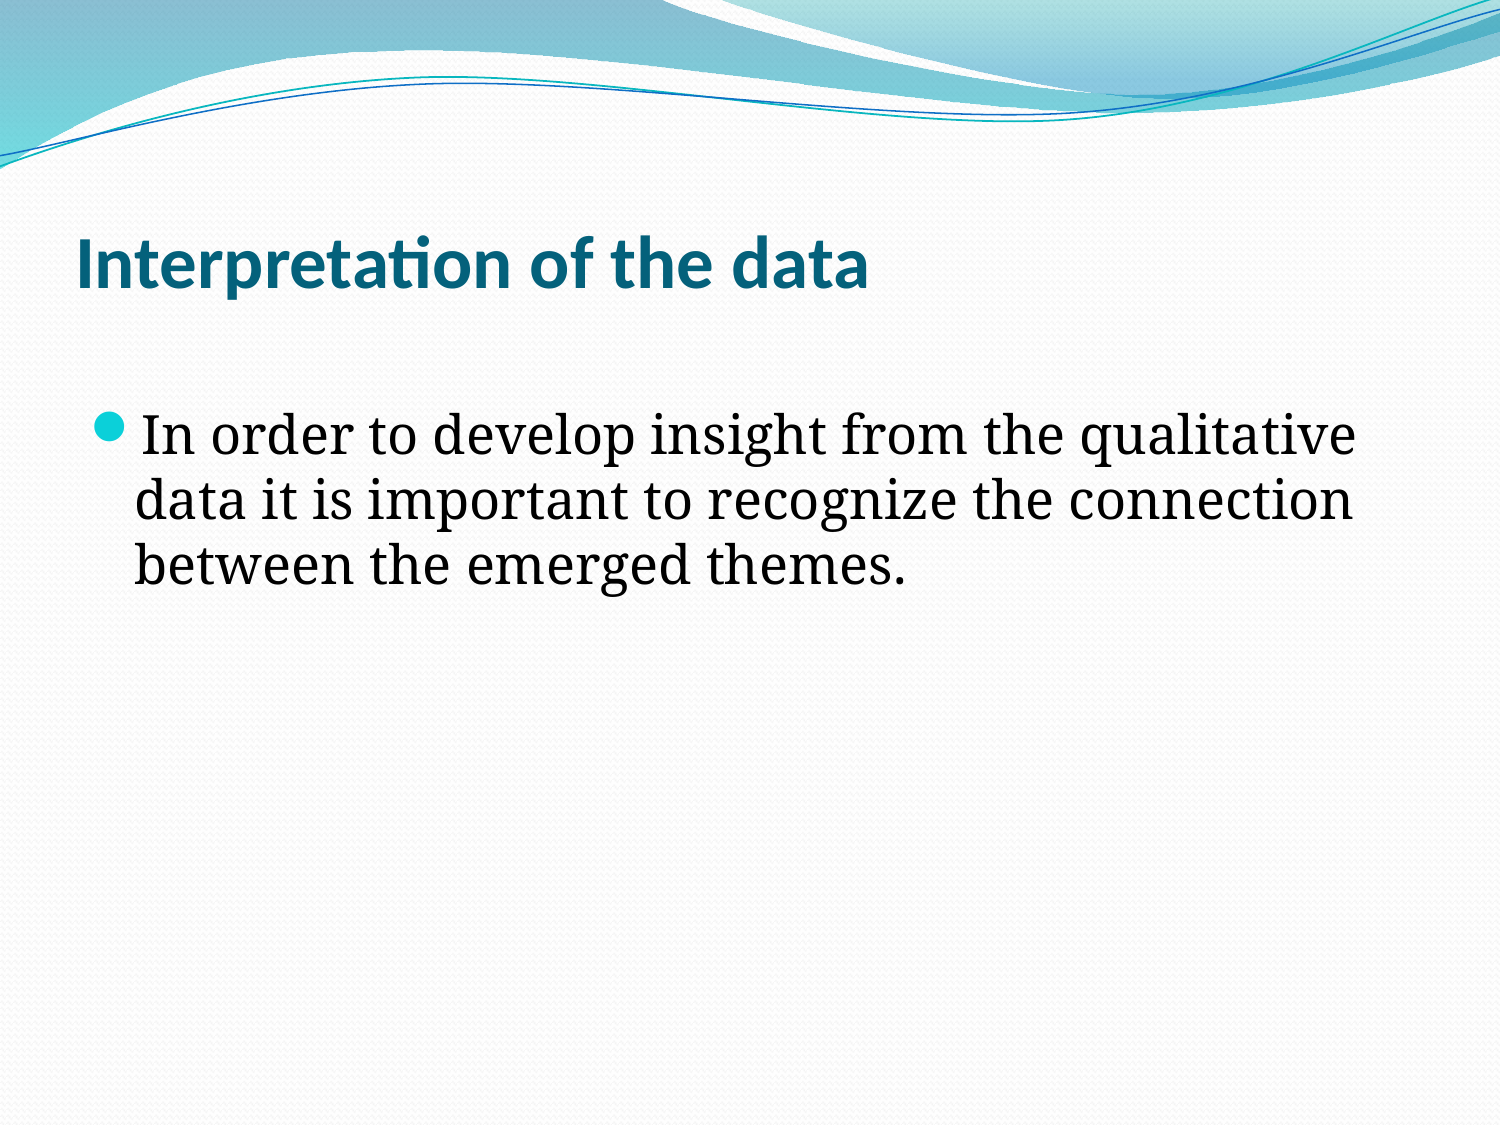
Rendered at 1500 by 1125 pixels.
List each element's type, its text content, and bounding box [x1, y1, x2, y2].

list In order to develop insight from the qualitative data it is important to recognize the connection between the emerged themes. [74, 317, 1426, 1038]
title Interpretation of the data [74, 115, 1426, 304]
